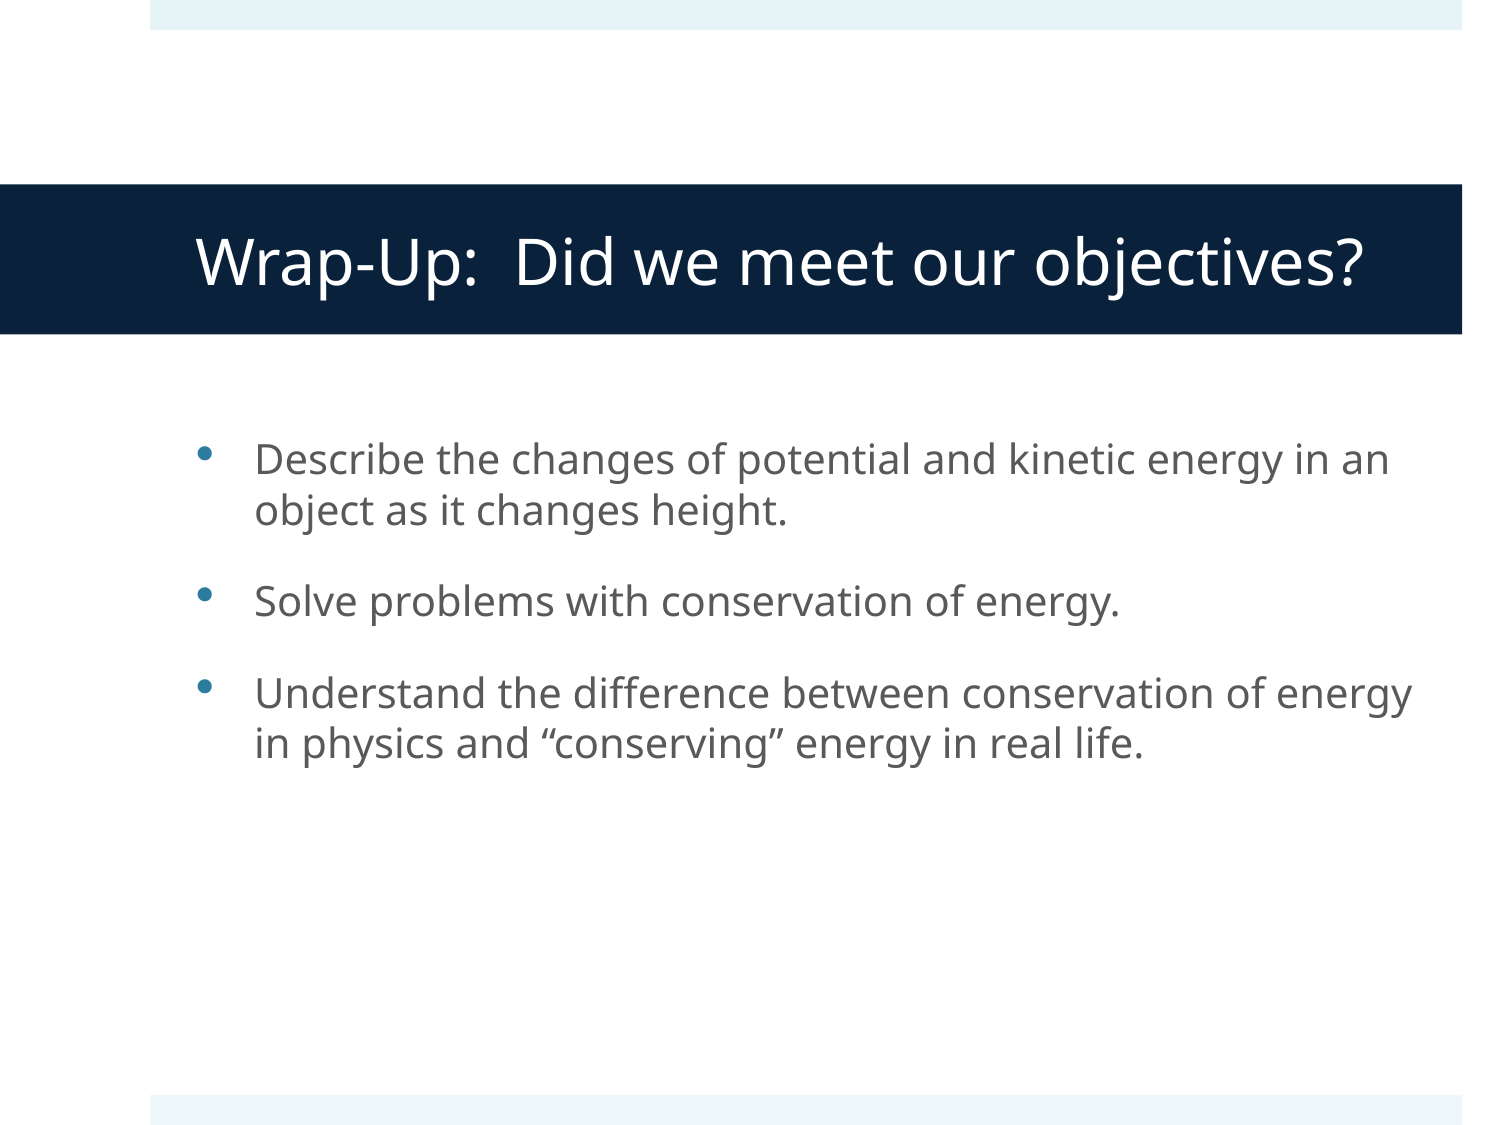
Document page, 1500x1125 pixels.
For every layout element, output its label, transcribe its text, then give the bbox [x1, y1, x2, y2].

title Wrap-Up: Did we meet our objectives? [0, 184, 1463, 335]
list Describe the changes of potential and kinetic energy in an object as it changes height. Solve problems with conservation of energy. Understand the difference between conservation of energy in physics and “conserving” energy in real life. [182, 425, 1432, 1028]
